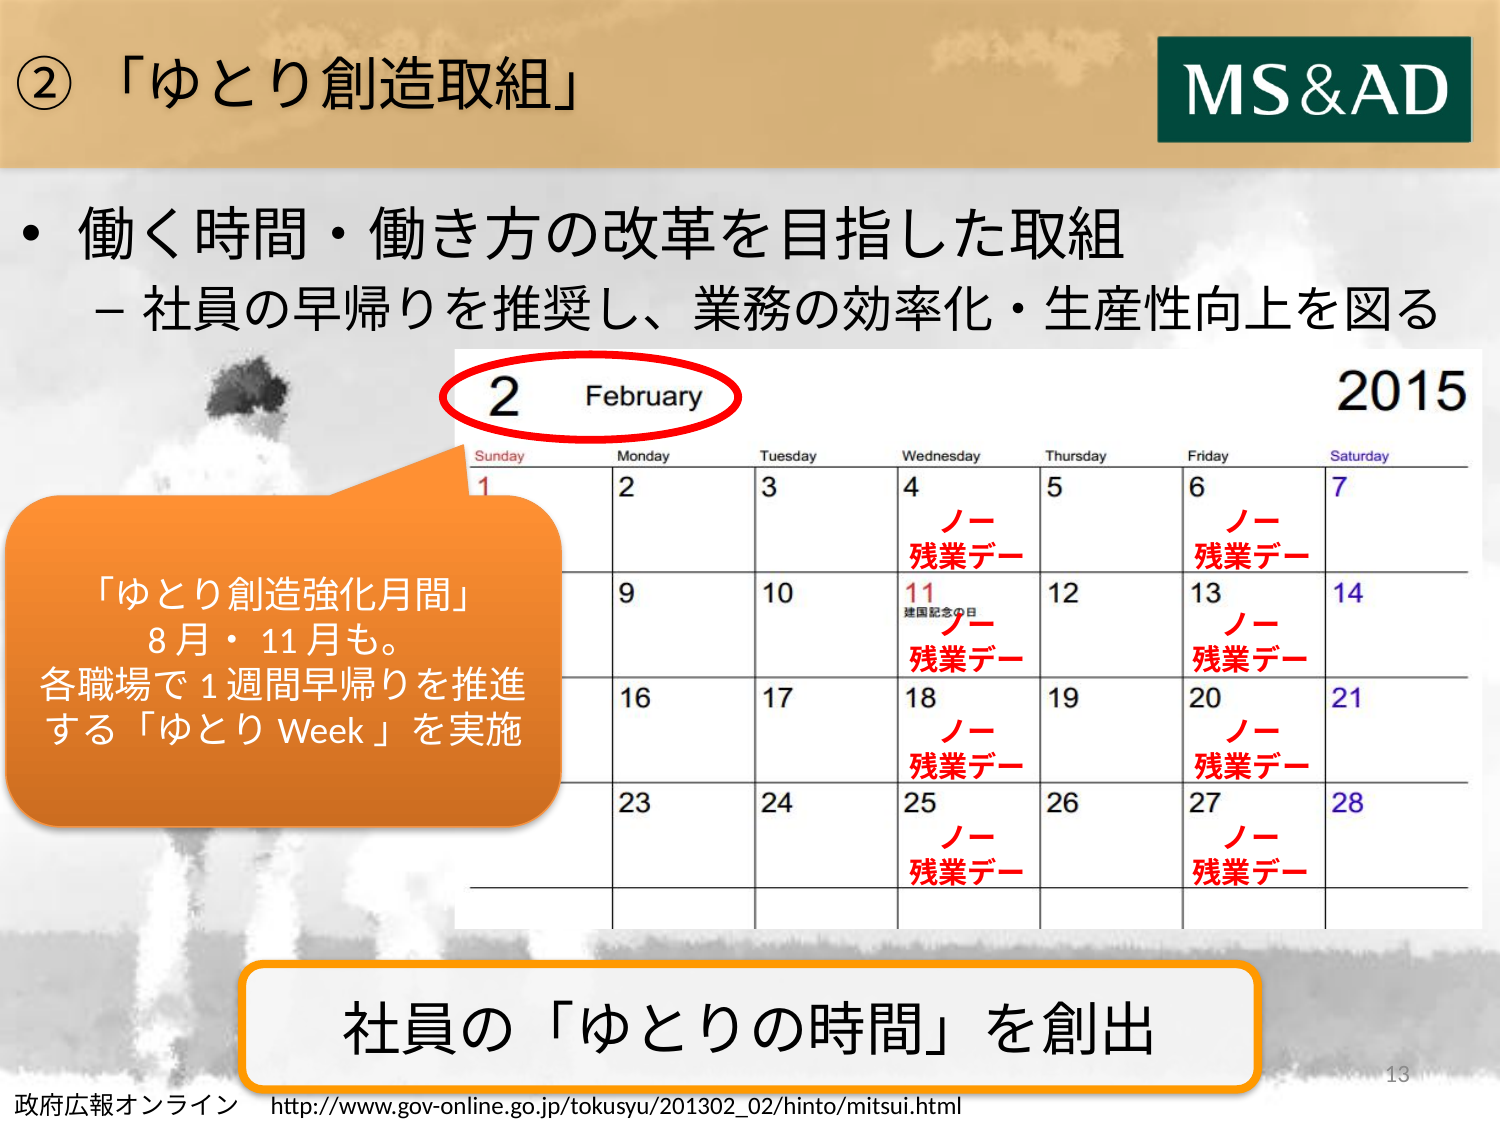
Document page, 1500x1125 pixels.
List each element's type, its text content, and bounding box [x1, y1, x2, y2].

slide_number 13 [1260, 1042, 1425, 1082]
text_box [440, 382, 449, 413]
text_box 社員の「ゆとりの時間」を創出 [241, 963, 1259, 1082]
picture [0, 0, 1500, 1082]
text_box 「ゆとり創造強化月間」 8月・11月も。 各職場で1週間早帰りを推進する「ゆとりWeek」を実施 [5, 449, 449, 828]
text_box ②「ゆとり創造取組」 [0, 0, 1099, 169]
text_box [454, 337, 1483, 929]
list 働く時間・働き方の改革を目指した取組 社員の早帰りを推奨し、業務の効率化・生産性向上を図る [5, 177, 1459, 374]
text_box 政府広報オンライン http://www.gov-online.go.jp/tokusyu/201302_02/hinto/mitsui.html [0, 1082, 1500, 1125]
